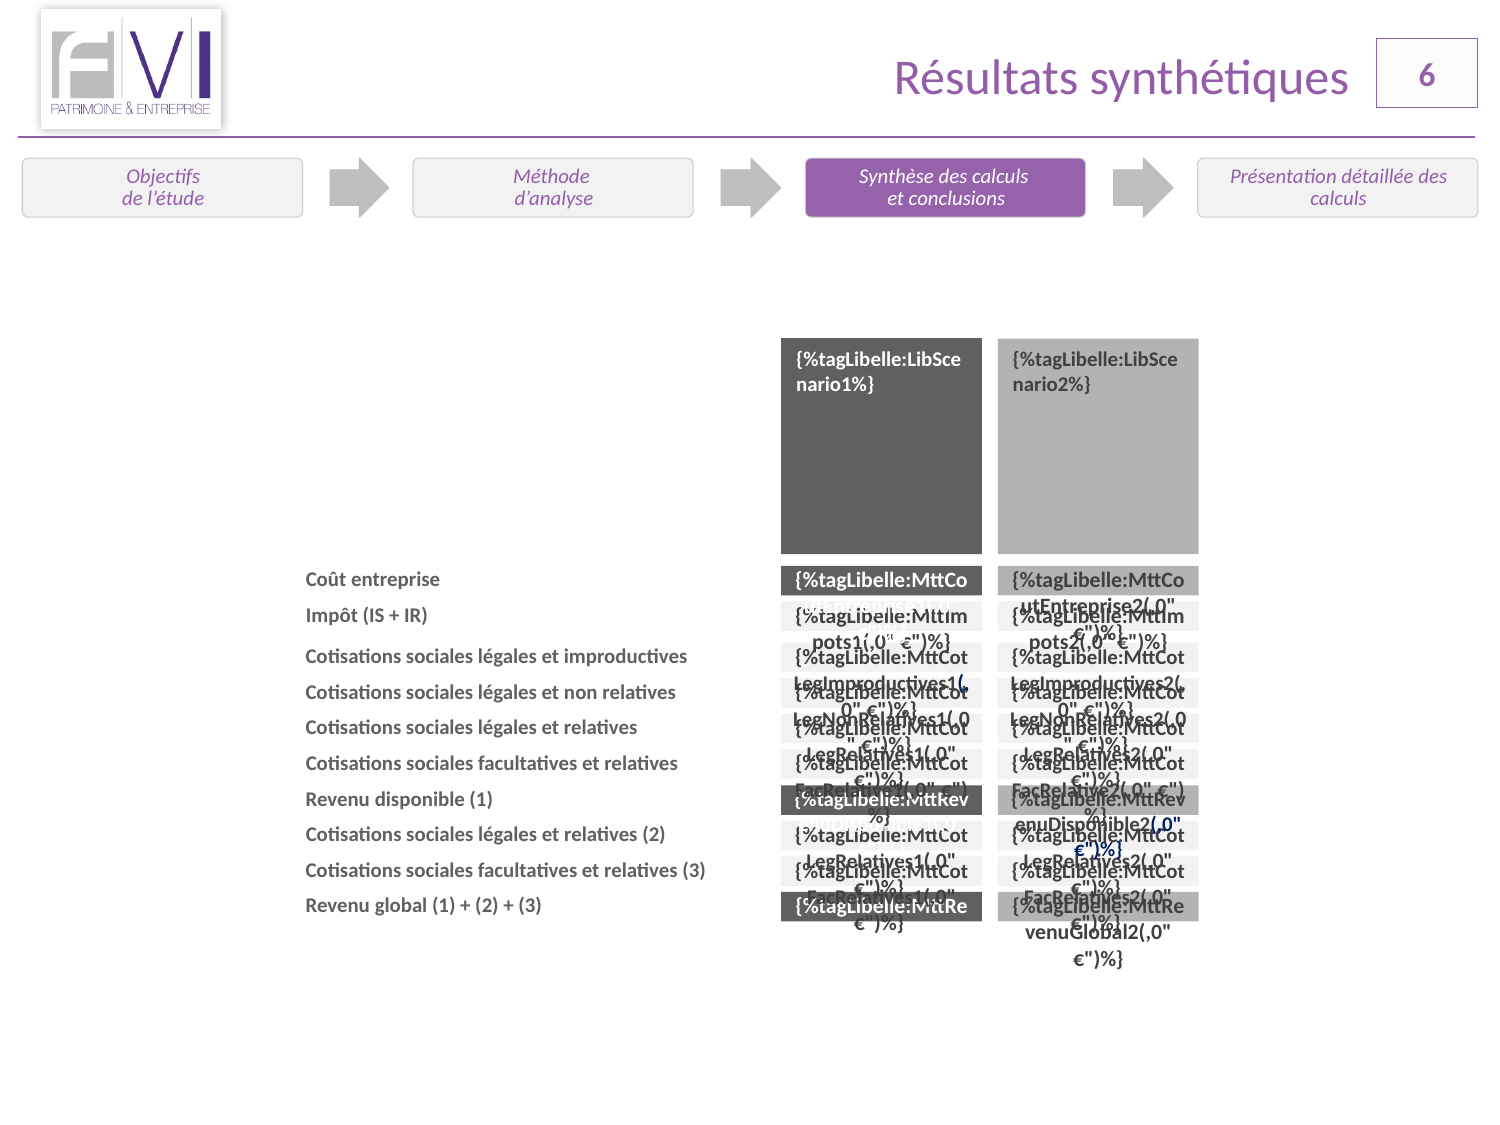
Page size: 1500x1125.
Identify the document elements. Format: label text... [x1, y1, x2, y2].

text_box {%tagLibelle:MttCotLegImproductives2(, 0" €")%} [997, 642, 1199, 673]
text_box {%tagLibelle:MttRevenuDisponible2(,0" €")%} [997, 785, 1199, 815]
text_box {%tagLibelle:MttCotFacRelatives1(,0" €")%} [781, 856, 982, 886]
text_box {%tagLibelle:MttRevenuGlobal1(,0" €")%} [781, 891, 982, 922]
text_box {%tagLibelle:MttRevenuGlobal2(,0" €")%} [997, 891, 1199, 922]
text_box {%tagLibelle:MttCotLegRelatives2(,0" €")%} [997, 713, 1199, 744]
text_box {%tagLibelle:MttCotLegRelatives1(,0" €")%} [781, 820, 982, 851]
text_box {%tagLibelle:LibScenario1%} [781, 338, 982, 555]
text_box {%tagLibelle:MttCotFacRelative2(,0" €")%} [997, 749, 1199, 779]
text_box {%tagLibelle:MttCoutEntreprise1(,0" €")%} [781, 565, 982, 596]
text_box Revenu disponible (1) [290, 785, 512, 826]
text_box {%tagLibelle:MttRevenuDisponible1(,0" €")%} [781, 785, 982, 815]
text_box Cotisations sociales légales et non relatives [290, 678, 698, 704]
title Résultats synthétiques [242, 19, 1365, 130]
text_box Impôt (IS + IR) [291, 601, 445, 627]
text_box {%tagLibelle:MttImpots1(,0" €")%} [781, 601, 982, 631]
text_box {%tagLibelle:MttCotLegRelatives1(,0" €")%} [781, 713, 982, 744]
text_box Cotisations sociales légales et improductives [290, 642, 709, 668]
text_box Cotisations sociales facultatives et relatives (3) [290, 856, 729, 897]
text_box {%tagLibelle:MttCotFacRelatives2(,0" €")%} [997, 856, 1199, 886]
text_box {%tagLibelle:MttCoutEntreprise2(,0" €")%} [997, 565, 1199, 596]
text_box {%tagLibelle:MttCotFacRelative1(,0" €")%} [781, 749, 982, 779]
text_box {%tagLibelle:MttCotLegNonRelatives1(,0" €")%} [781, 678, 982, 708]
text_box Coût entreprise [291, 565, 457, 590]
text_box Cotisations sociales facultatives et relatives [291, 749, 700, 775]
text_box {%tagLibelle:LibScenario2%} [997, 338, 1199, 555]
text_box Revenu global (1) + (2) + (3) [290, 891, 562, 933]
text_box {%tagLibelle:MttCotLegImproductives1(, 0" €")%} [781, 642, 982, 673]
text_box Cotisations sociales légales et relatives (2) [291, 820, 688, 856]
text_box {%tagLibelle:MttCotLegRelatives2(,0" €")%} [997, 820, 1199, 851]
text_box Cotisations sociales légales et relatives [290, 713, 659, 739]
picture [41, 9, 221, 130]
text_box {%tagLibelle:MttImpots2(,0" €")%} [997, 601, 1199, 631]
text_box {%tagLibelle:MttCotLegNonRelatives2(,0" €")%} [997, 678, 1199, 708]
